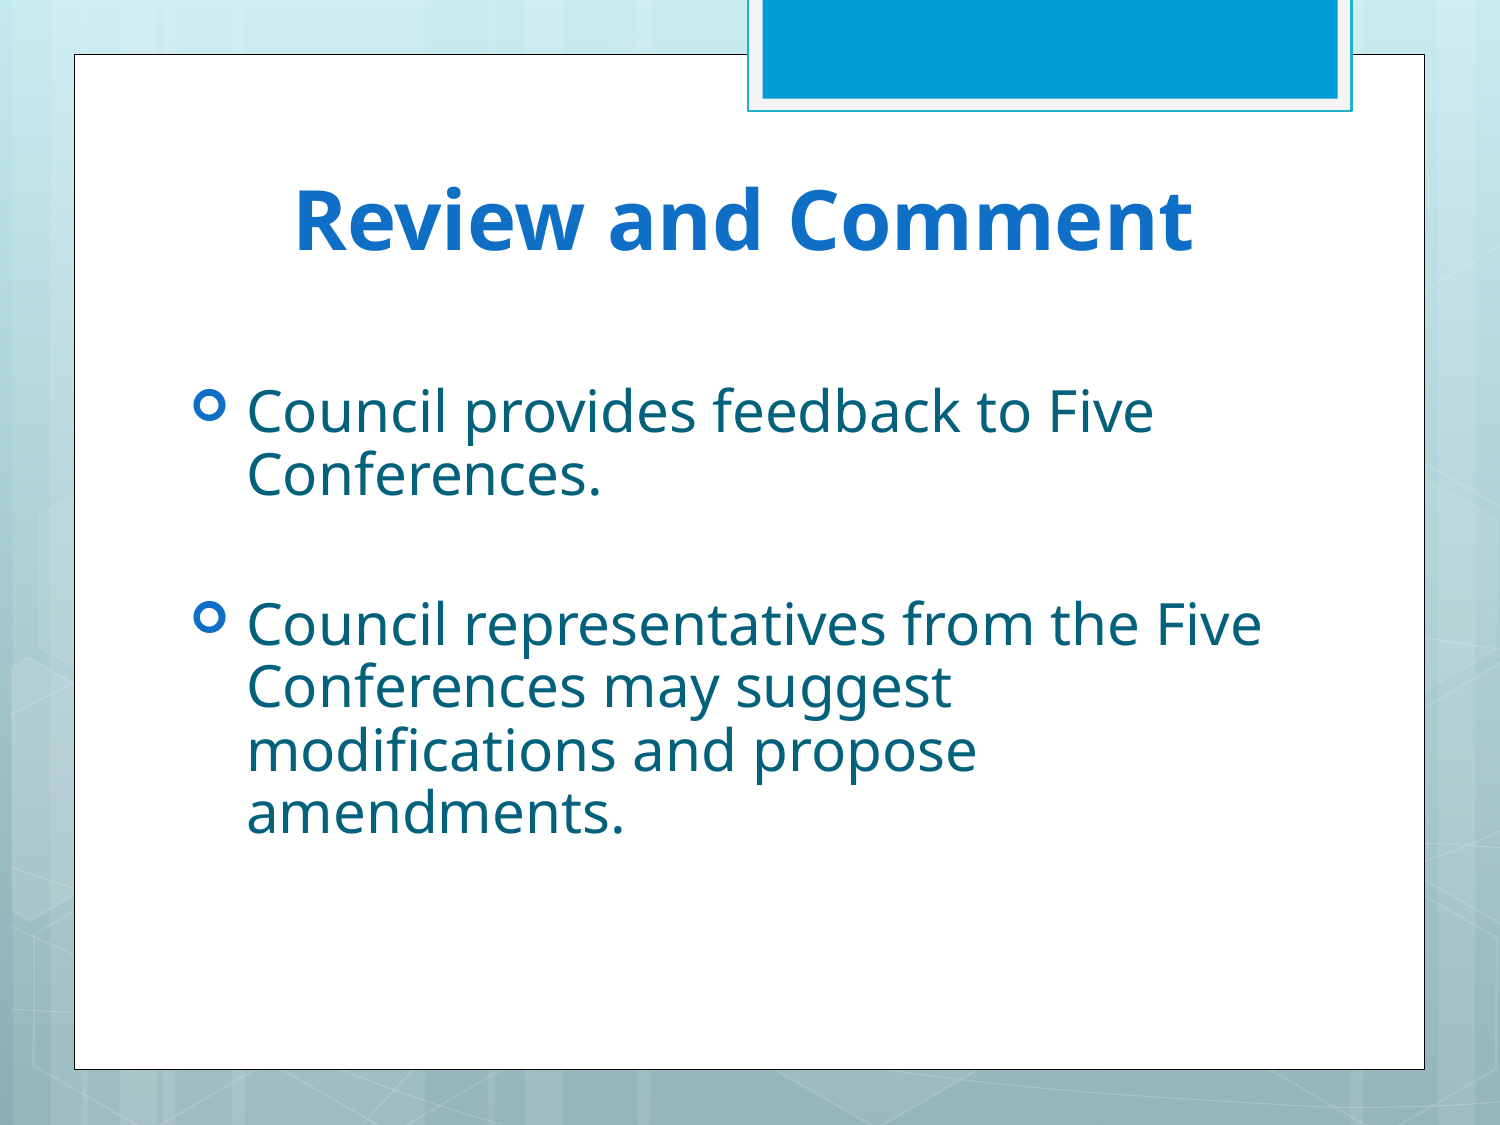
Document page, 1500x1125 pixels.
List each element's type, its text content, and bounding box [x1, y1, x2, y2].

title Review and Comment [200, 125, 1288, 275]
list Council provides feedback to Five Conferences. Council representatives from the Five Conferences may suggest modifications and propose amendments. [174, 375, 1338, 988]
